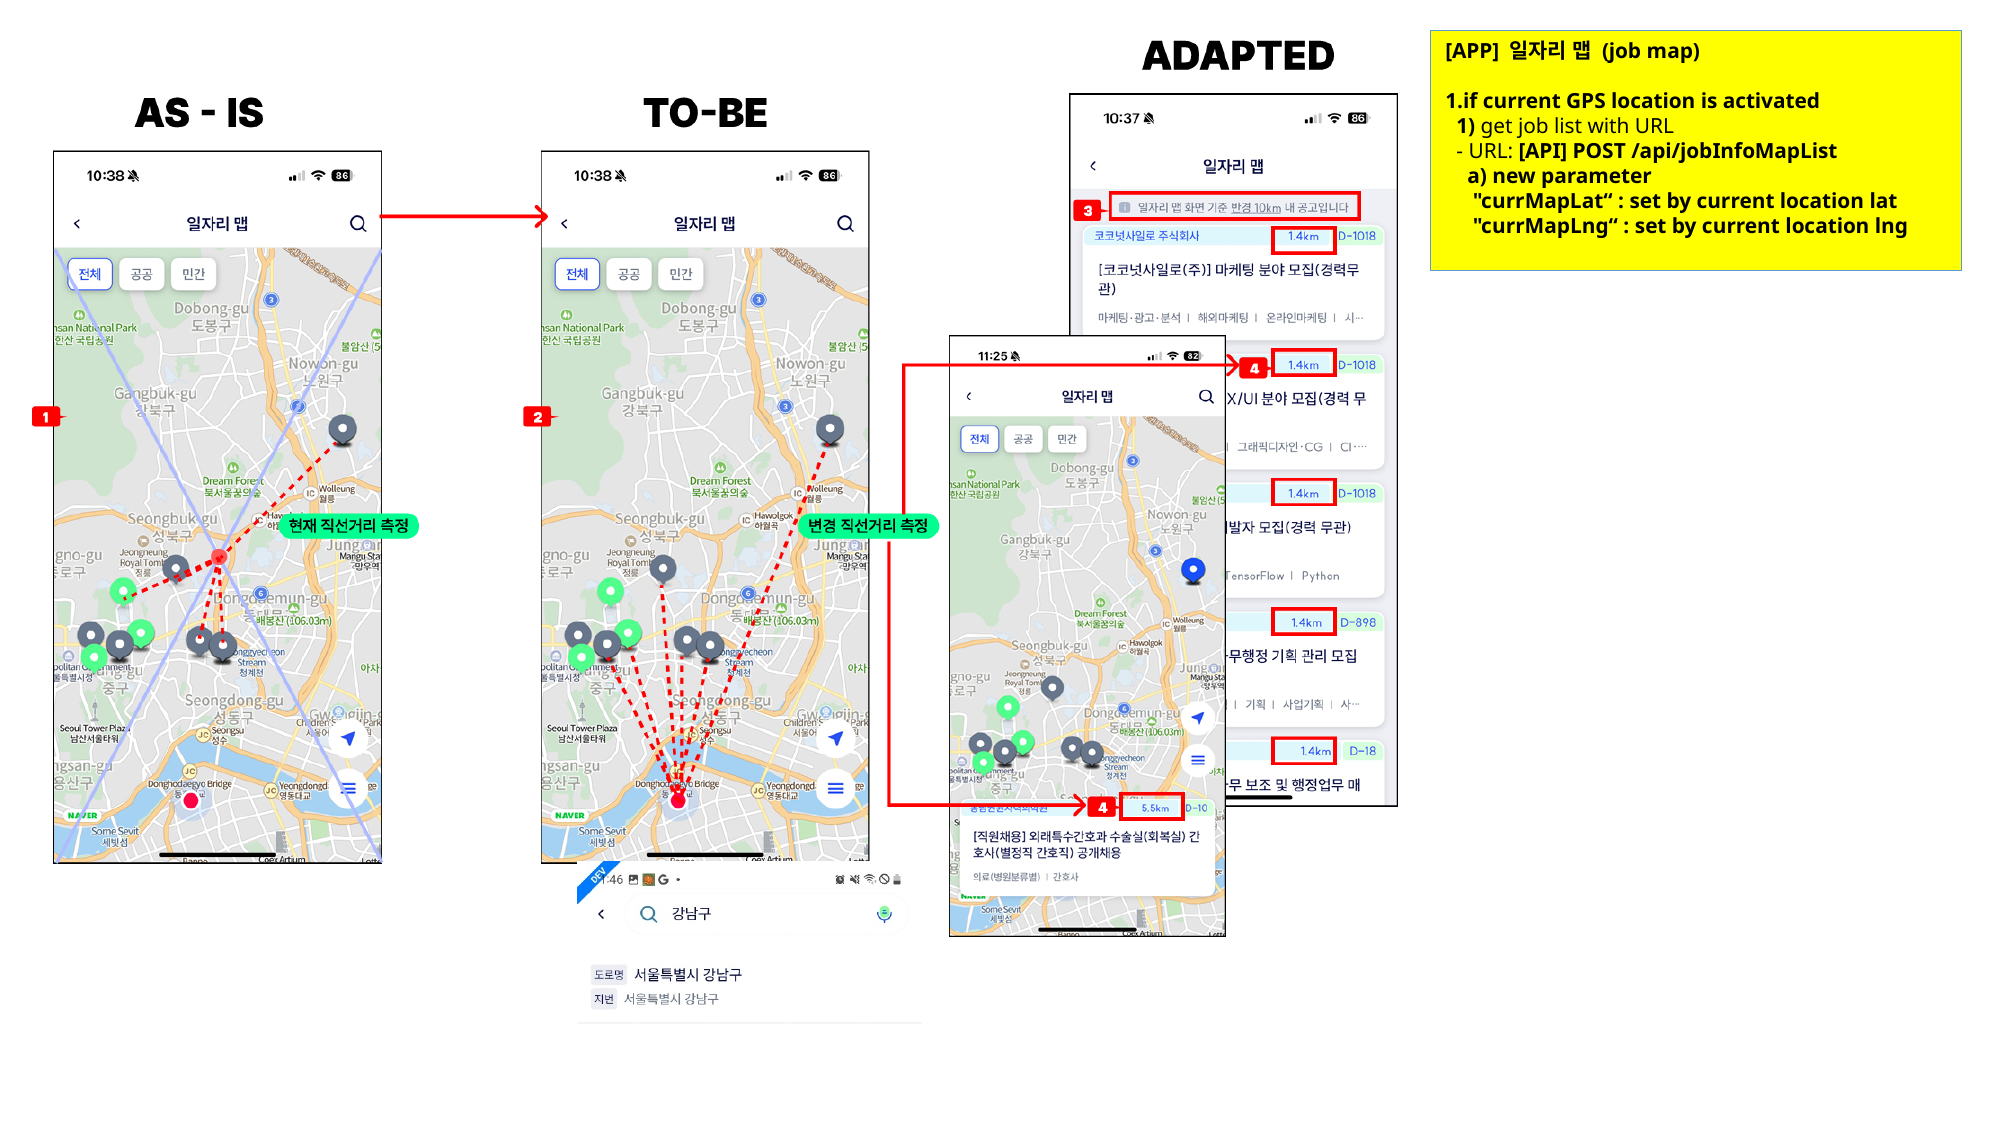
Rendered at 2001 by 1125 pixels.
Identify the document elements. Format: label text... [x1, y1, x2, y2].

text_box [APP] 일자리 맵 (job map) 1.if current GPS location is activated 1) get job list with URL - URL: [API] POST /api/jobInfoMapList a) new parameter "currMapLat“ : set by current location lat "currMapLng“ : set by current location lng [1430, 30, 1962, 271]
picture [0, 17, 1420, 1125]
